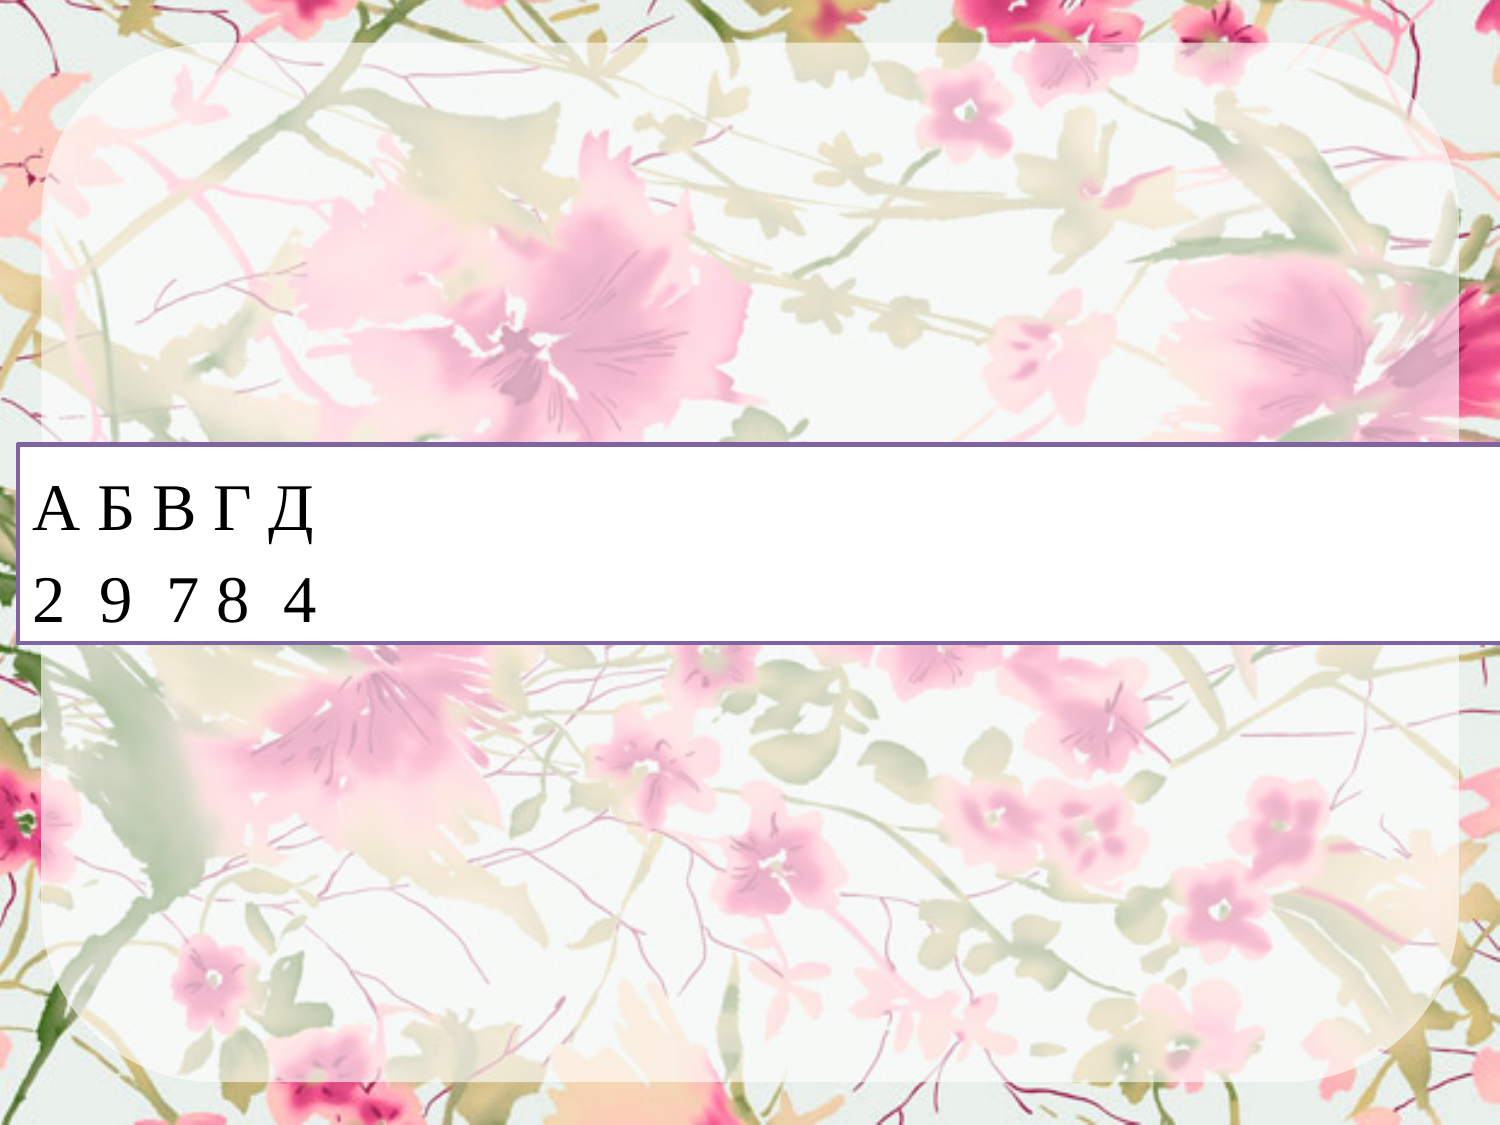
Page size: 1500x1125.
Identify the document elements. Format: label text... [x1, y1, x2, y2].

text_box А Б В Г Д 2 9 7 8 4 [16, 442, 1500, 645]
picture [0, 0, 1500, 1125]
